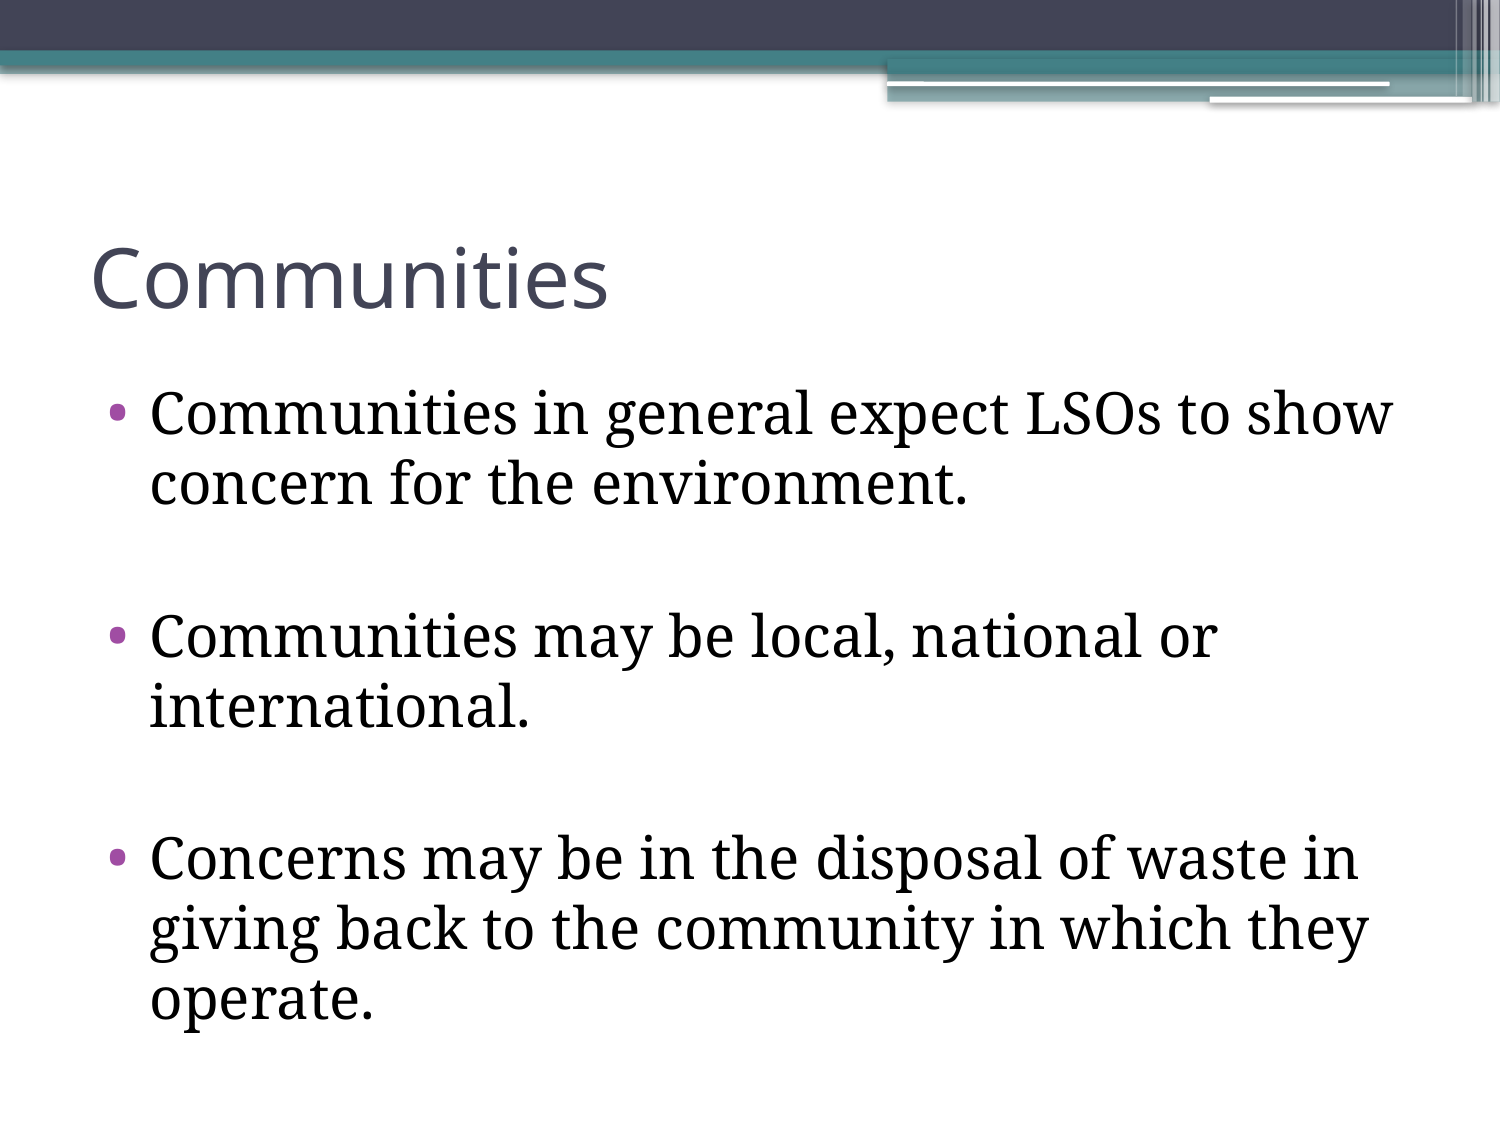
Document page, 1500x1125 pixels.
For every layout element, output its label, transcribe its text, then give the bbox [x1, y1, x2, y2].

title Communities [75, 187, 1425, 363]
list Communities in general expect LSOs to show concern for the environment. Communities may be local, national or international. Concerns may be in the disposal of waste in giving back to the community in which they operate. [75, 368, 1425, 1079]
